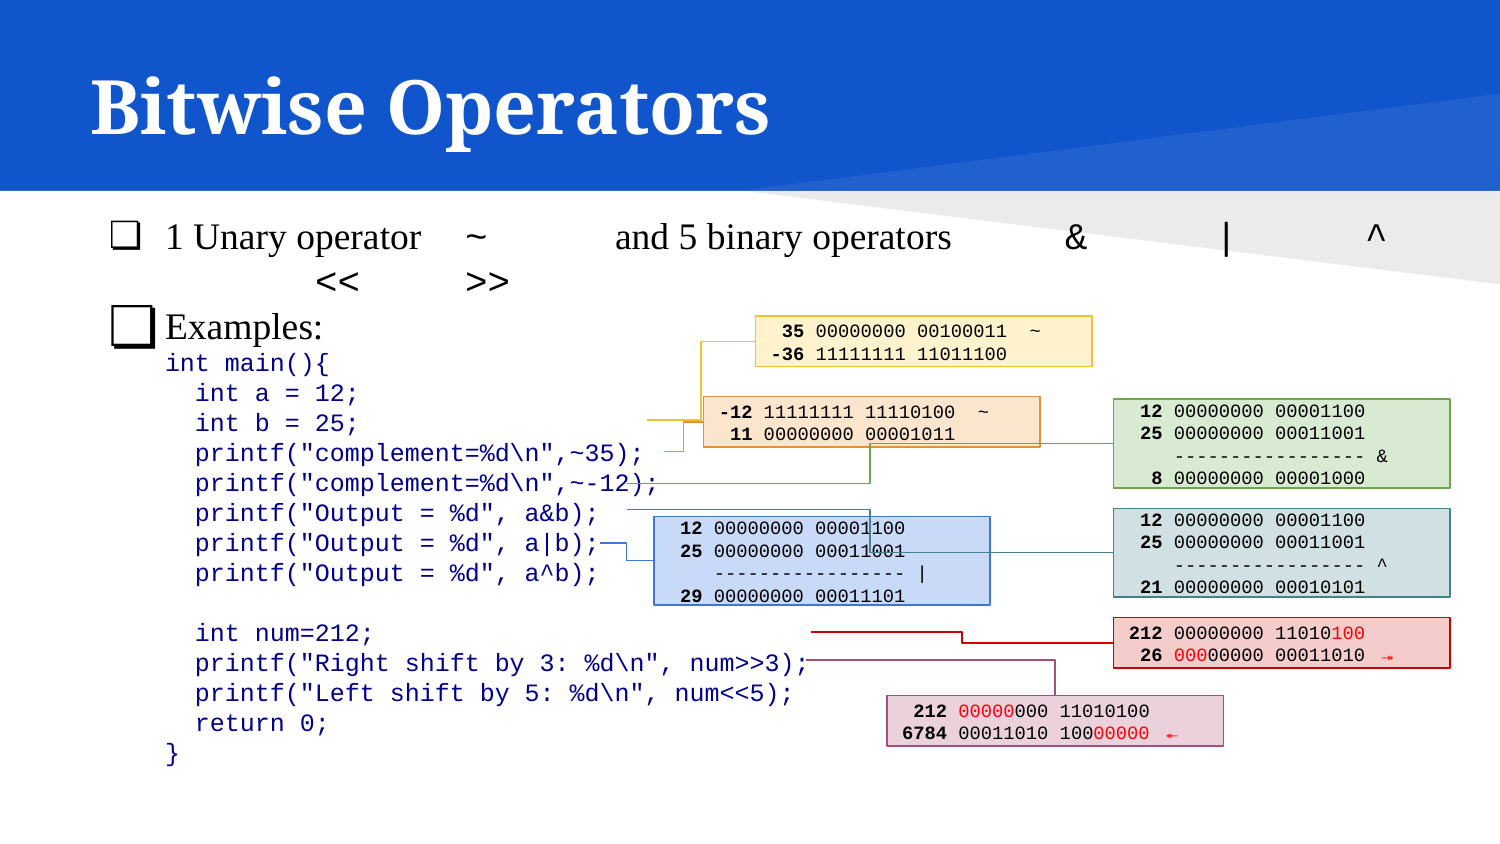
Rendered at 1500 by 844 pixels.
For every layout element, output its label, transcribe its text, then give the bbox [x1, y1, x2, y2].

title Bitwise Operators [75, 33, 1425, 175]
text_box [599, 542, 628, 561]
text_box 212 00000000 11010100 26 00000000 00011010 ↠ [1113, 617, 1450, 669]
text_box 212 00000000 11010100 6784 00011010 10000000 ↞ [887, 695, 1224, 746]
text_box 12 00000000 00001100 25 00000000 00011001 ----------------- & 8 00000000 00001000 [1113, 399, 1450, 488]
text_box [626, 443, 1114, 484]
list 1 Unary operator ~ and 5 binary operators & | ^ << >> Examples: int main(){ int a = 12; int b = 25; printf("complement=%d\n",~35); printf("complement=%d\n",~-12); printf("Output = %d", a&b); printf("Output = %d", a|b); printf("Output = %d", a^b); int num=212; printf("Right shift by 3: %d\n", num>>3); printf("Left shift by 5: %d\n", num<<5); return 0; } [75, 196, 1425, 808]
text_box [811, 631, 1114, 644]
text_box 35 00000000 00100011 ~ -36 11111111 11011100 [755, 316, 1092, 367]
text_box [663, 429, 704, 452]
text_box 12 00000000 00001100 25 00000000 00011001 ----------------- ^ 21 00000000 00010101 [1113, 508, 1450, 598]
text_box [646, 341, 756, 421]
text_box 12 00000000 00001100 25 00000000 00011001 ----------------- | 29 00000000 00011101 [653, 561, 991, 606]
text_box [626, 509, 1114, 553]
text_box -12 11111111 11110100 ~ 11 00000000 00001011 [709, 396, 1040, 441]
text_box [805, 659, 1056, 696]
